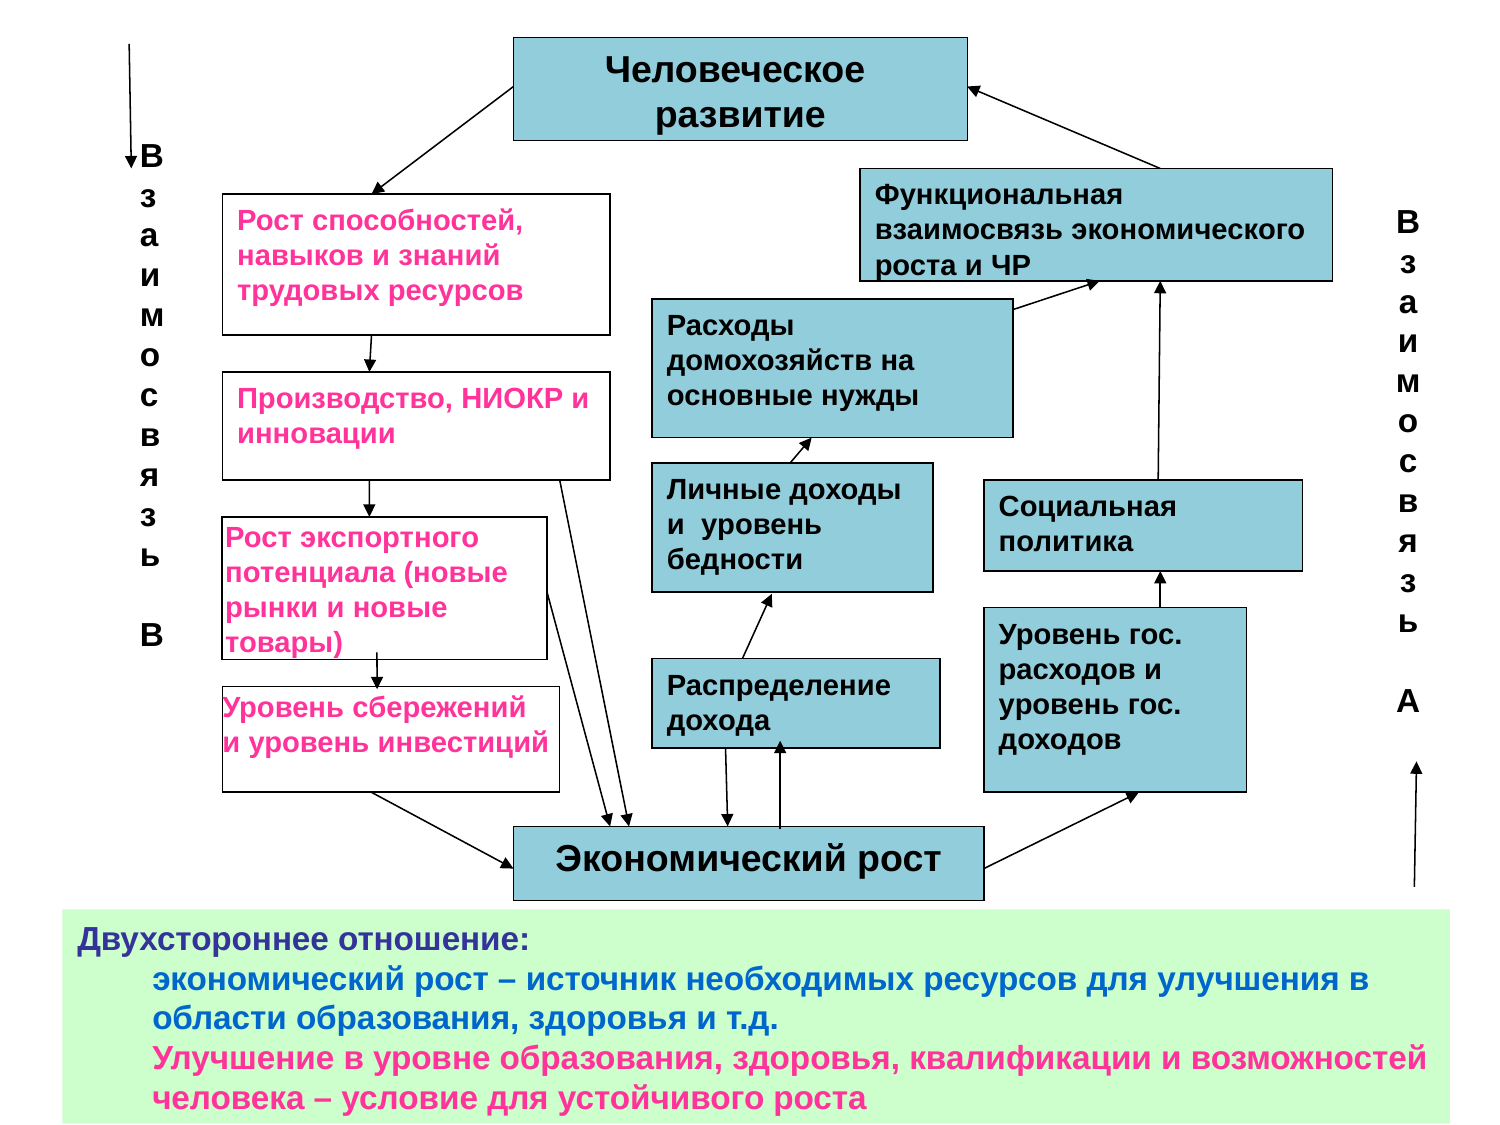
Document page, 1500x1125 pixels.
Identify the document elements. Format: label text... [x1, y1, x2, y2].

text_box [124, 37, 1438, 913]
text_box Двухстороннее отношение: экономический рост – источник необходимых ресурсов для улучшения в области образования, здоровья и т.д. Улучшение в уровне образования, здоровья, квалификации и возможностей человека – условие для устойчивого роста [62, 909, 1450, 1124]
